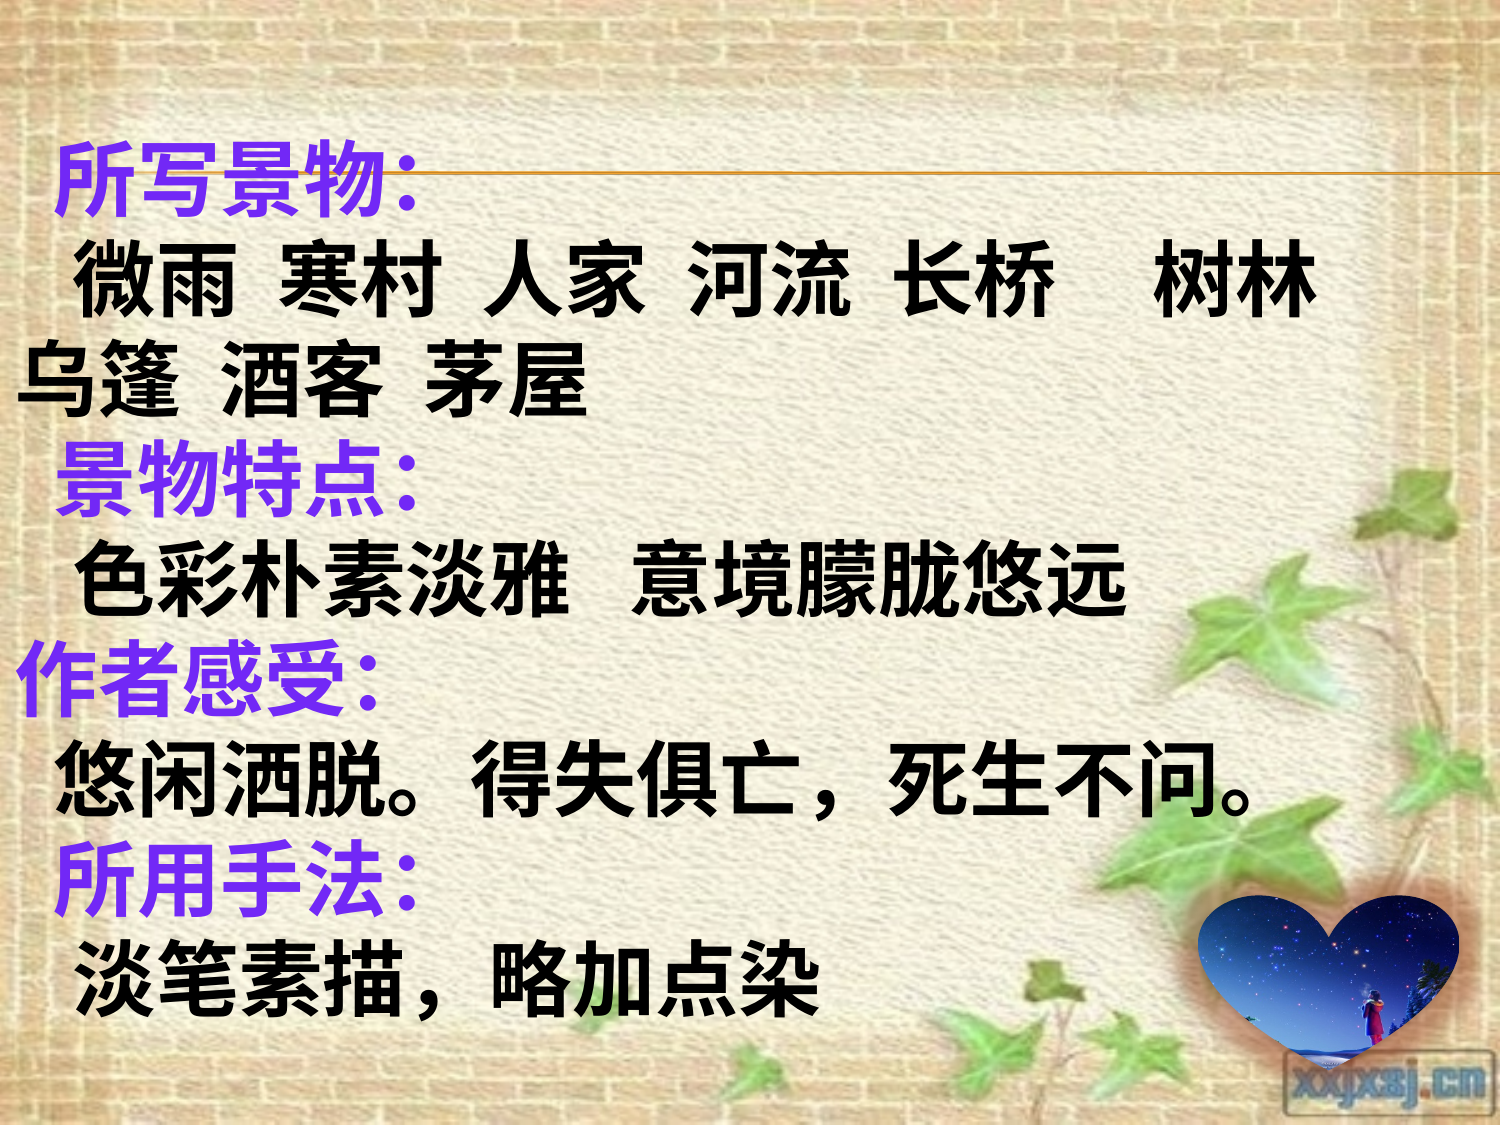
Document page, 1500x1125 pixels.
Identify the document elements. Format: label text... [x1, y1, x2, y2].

text_box [1195, 893, 1462, 1073]
text_box 所写景物： 微雨 寒村 人家 河流 长桥 树林 乌篷 酒客 茅屋 景物特点： 色彩朴素淡雅 意境朦胧悠远 作者感受： 悠闲洒脱。得失俱亡，死生不问。 所用手法： 淡笔素描，略加点染 [0, 119, 1400, 1035]
picture [0, 0, 1500, 1125]
